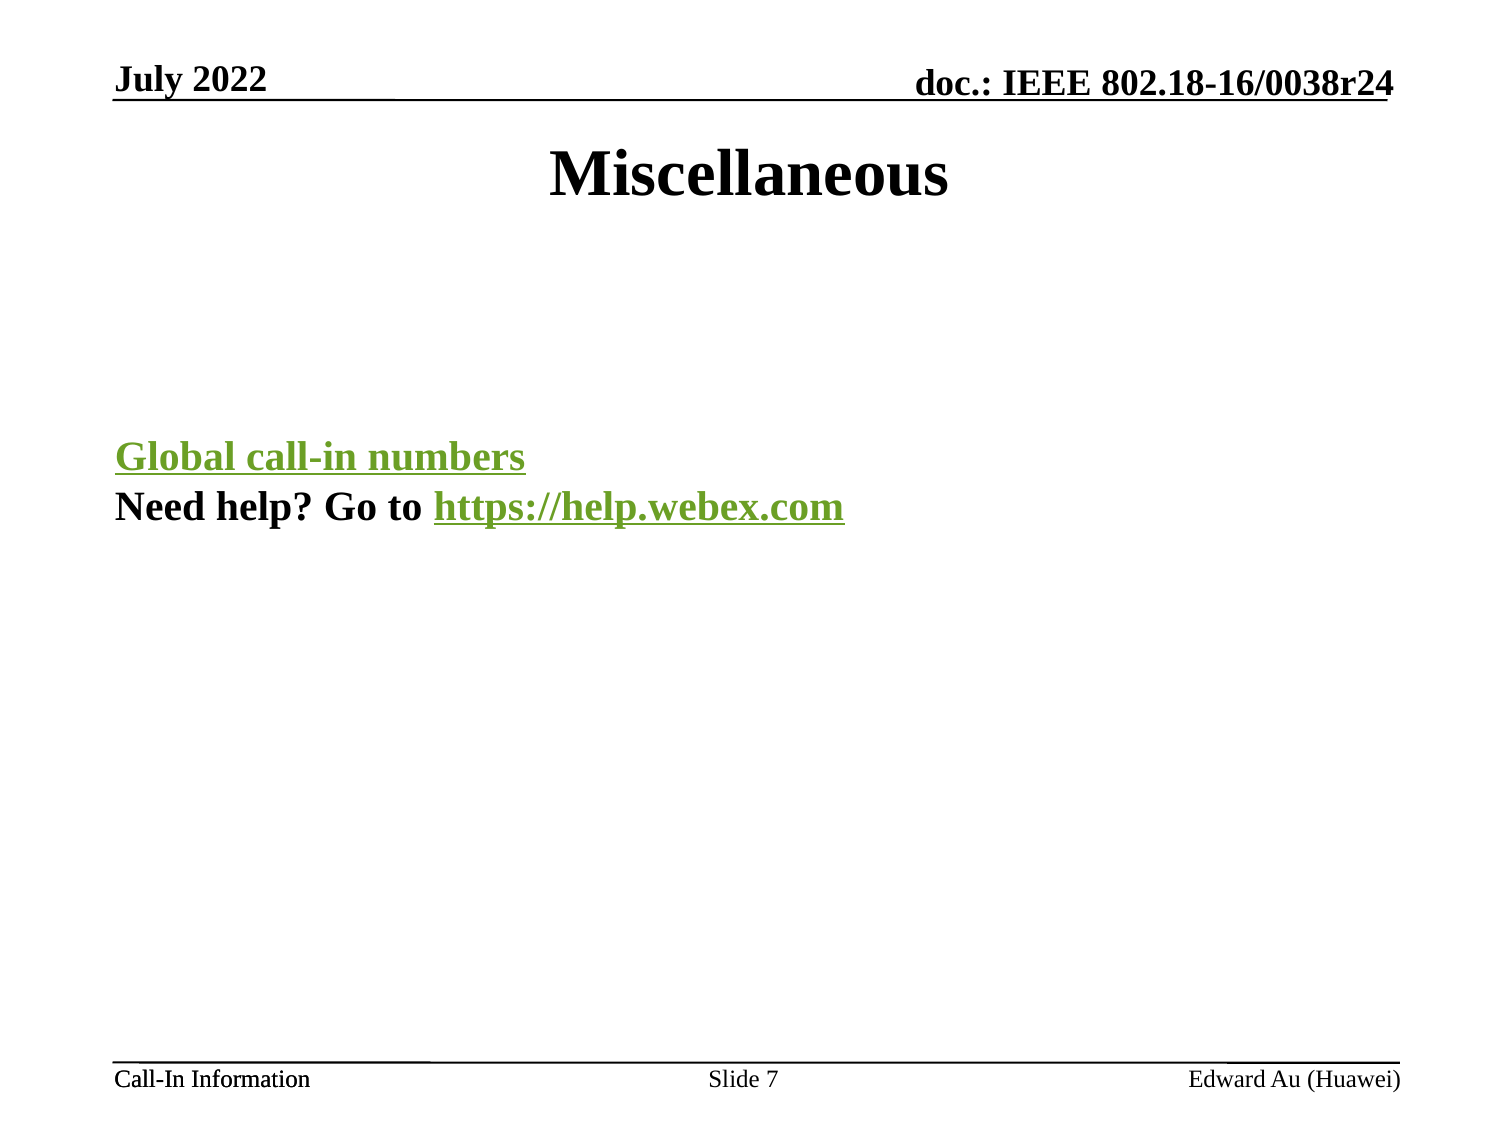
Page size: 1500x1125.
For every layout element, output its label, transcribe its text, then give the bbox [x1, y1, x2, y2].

list Global call-in numbers Need help? Go to https://help.webex.com [99, 176, 1413, 831]
slide_number Slide 7 [687, 1061, 800, 1123]
title Miscellaneous [112, 112, 1388, 176]
footer Edward Au (Huawei) [878, 1061, 1402, 1093]
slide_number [114, 54, 476, 100]
